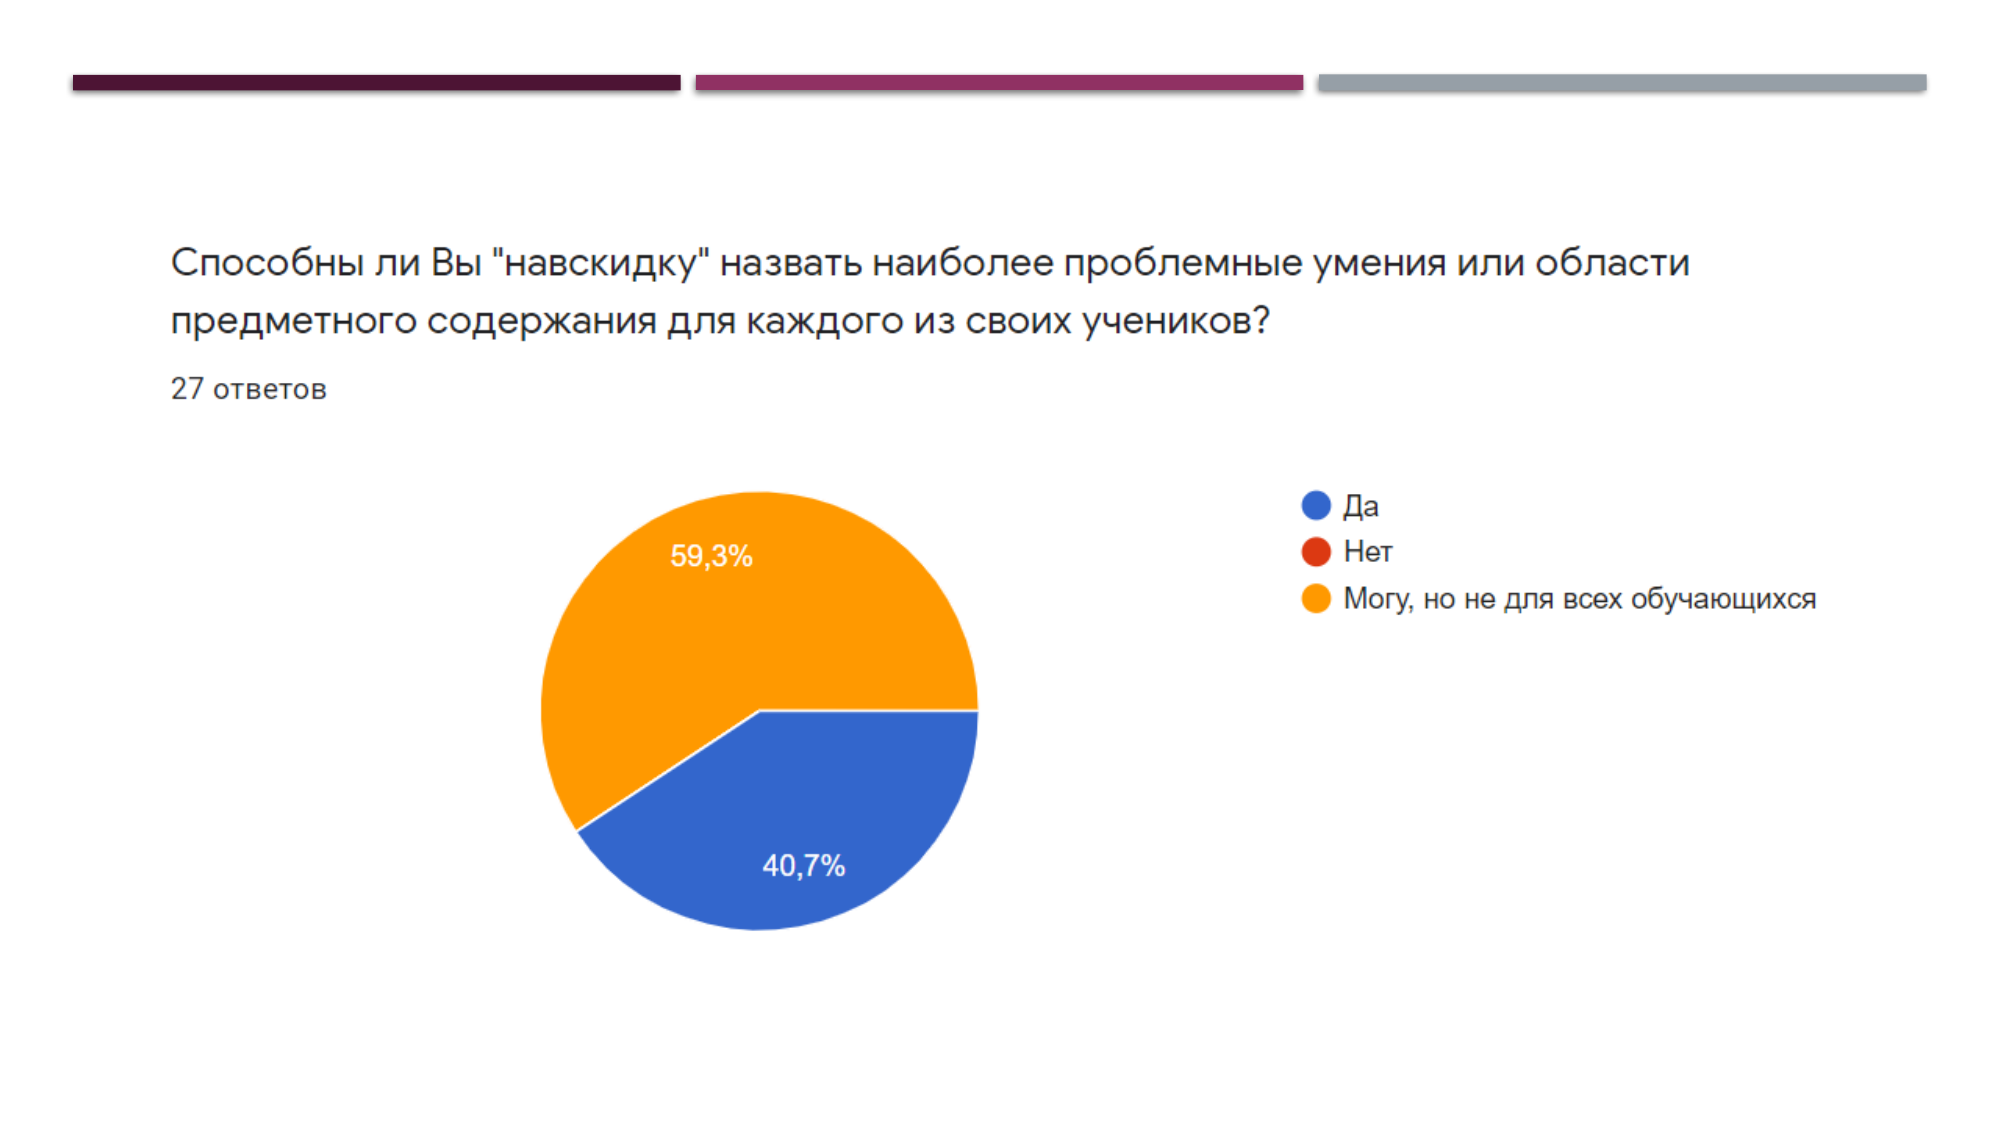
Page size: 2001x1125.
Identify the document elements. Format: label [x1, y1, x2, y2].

picture [159, 224, 1832, 968]
